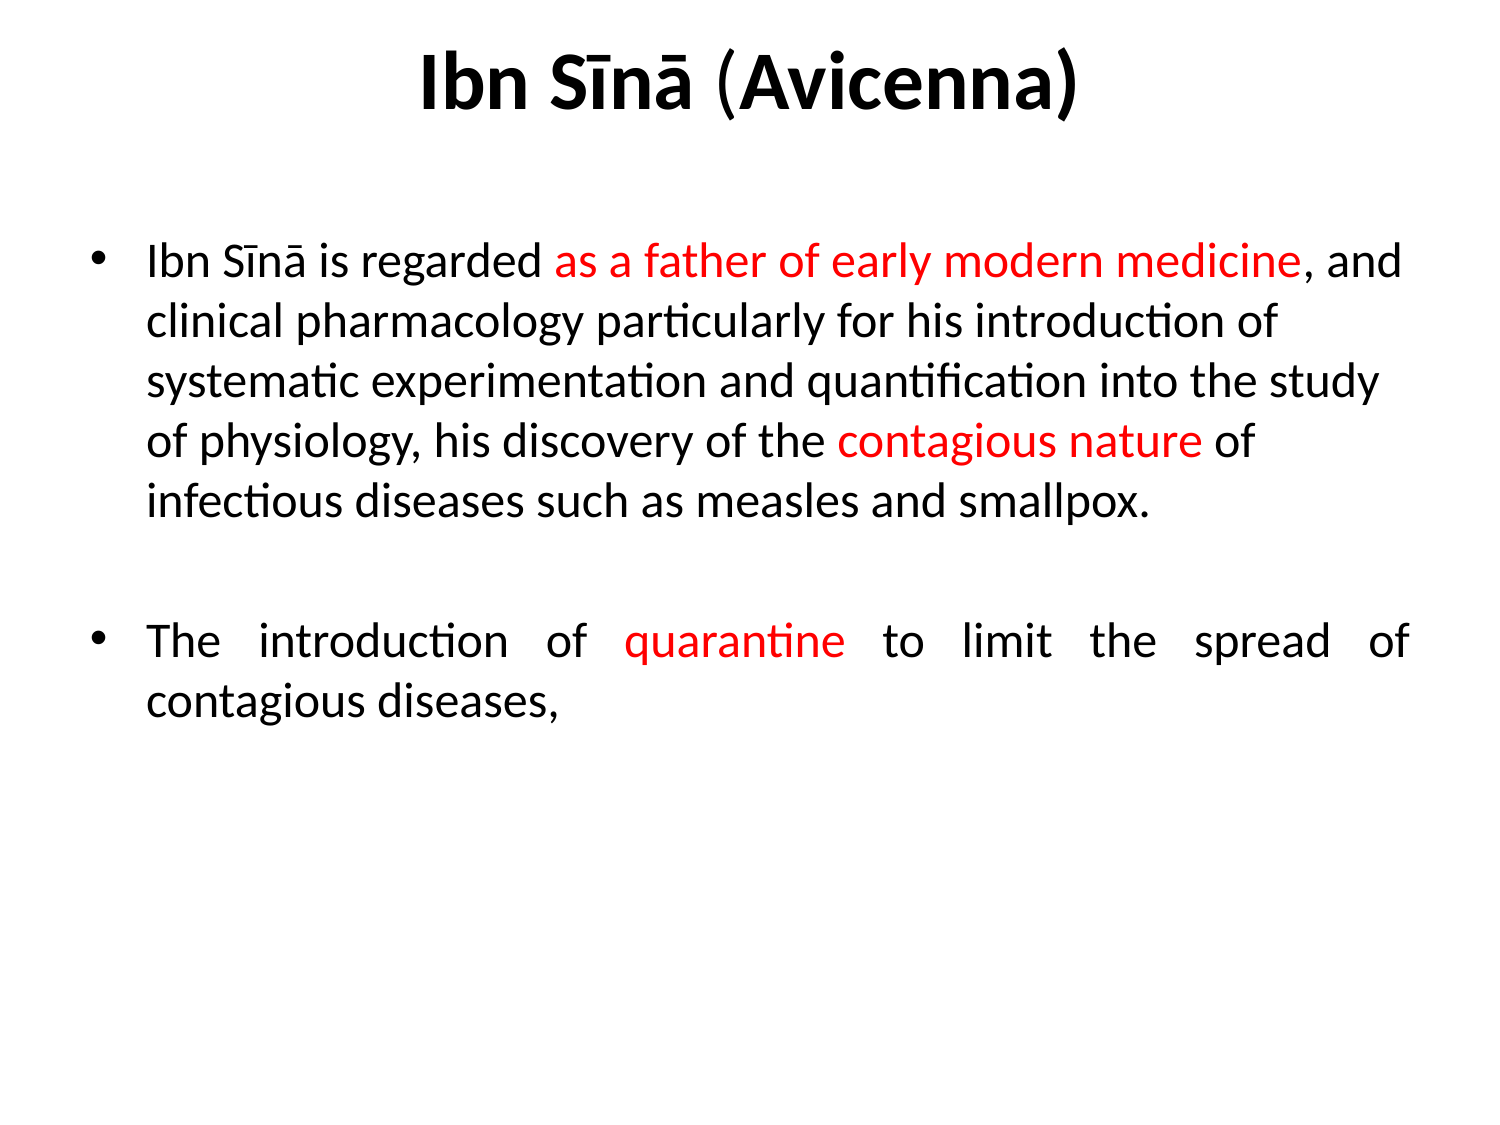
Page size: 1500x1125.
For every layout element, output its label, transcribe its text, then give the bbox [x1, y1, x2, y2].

text_box Ibn Sīnā is regarded as a father of early modern medicine, and clinical pharmacology particularly for his introduction of systematic experimentation and quantification into the study of physiology, his discovery of the contagious nature of infectious diseases such as measles and smallpox. The introduction of quarantine to limit the spread of contagious diseases, [74, 220, 1425, 1047]
text_box Ibn Sīnā (Avicenna) [74, 18, 1425, 171]
